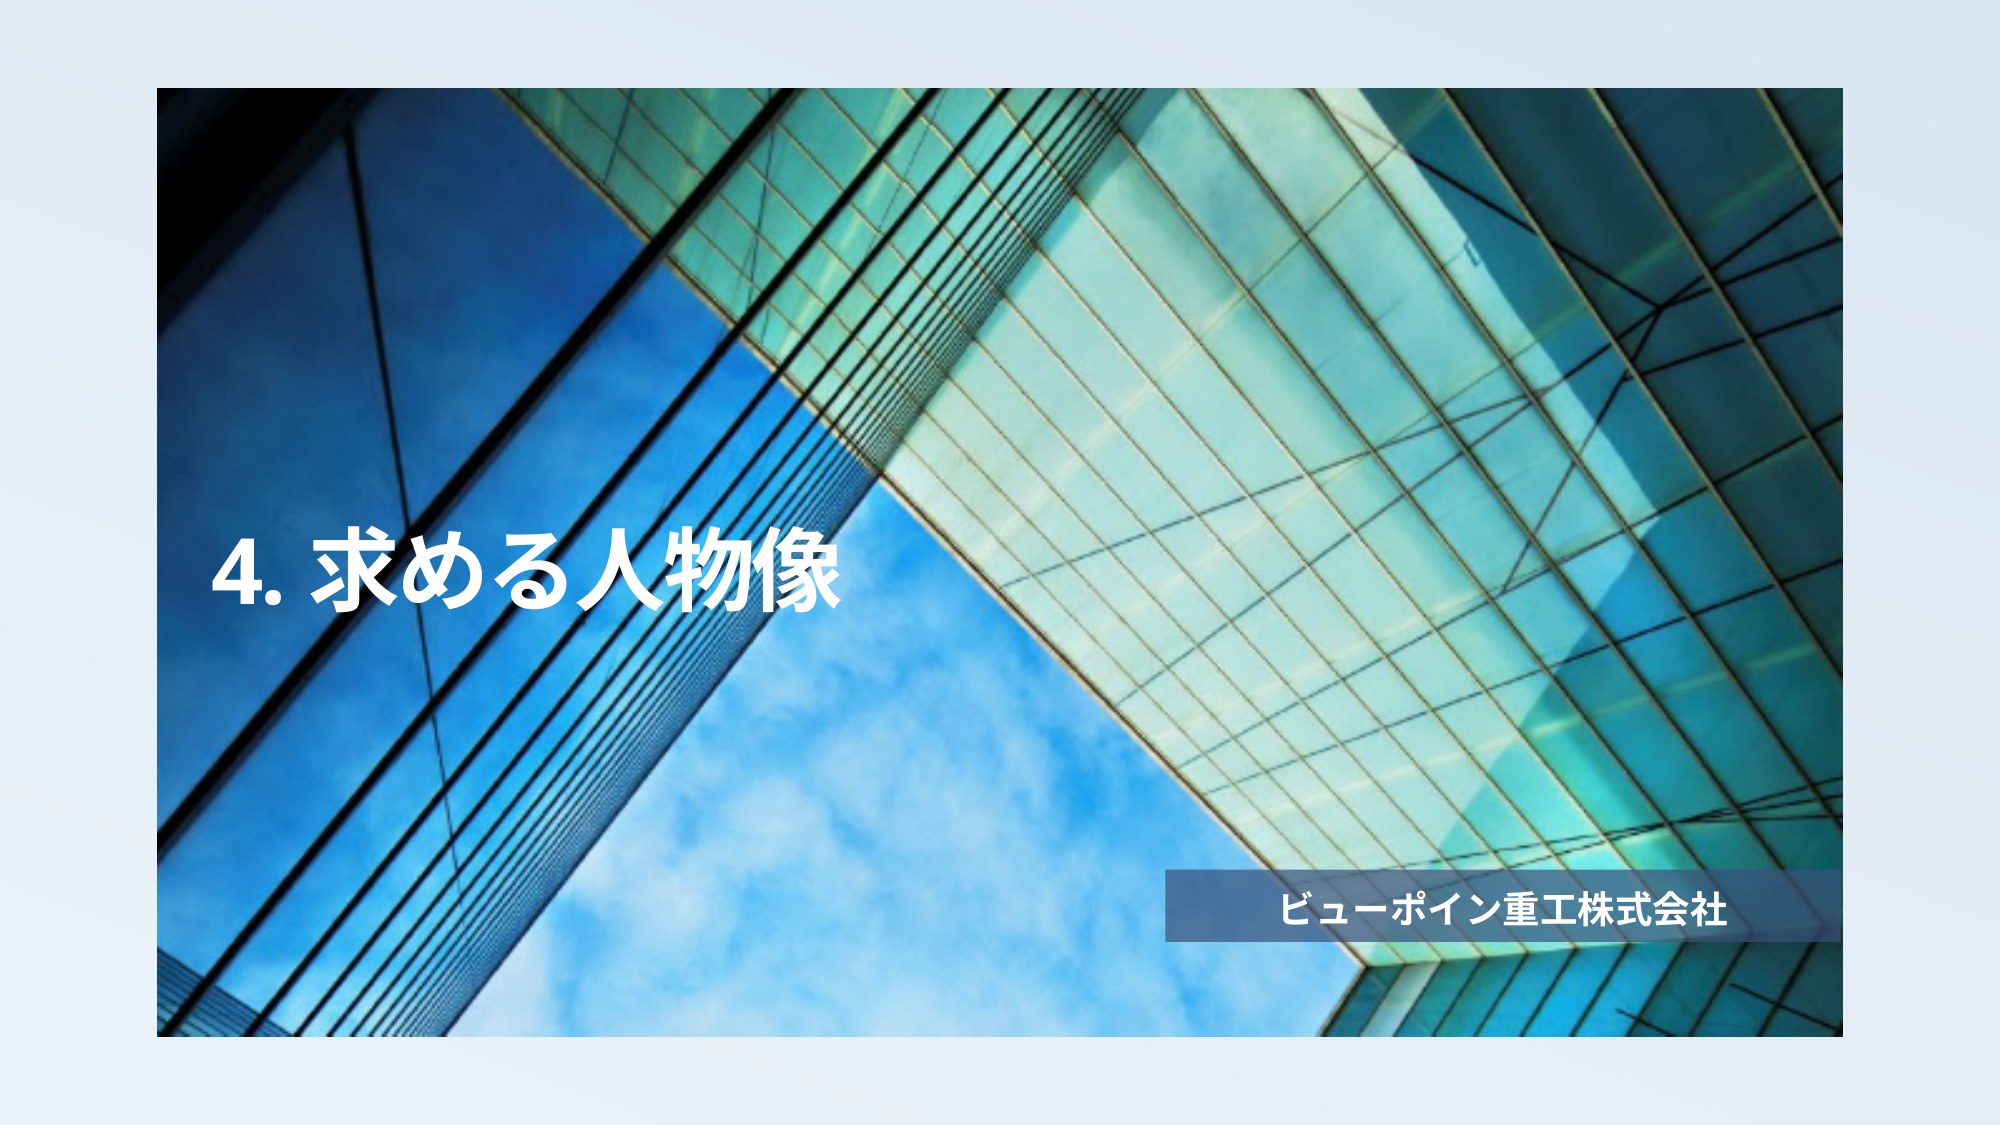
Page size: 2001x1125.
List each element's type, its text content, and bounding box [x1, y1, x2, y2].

title 4.求める人物像 [196, 491, 1804, 665]
list ビューポイン重工株式会社 [1165, 869, 1841, 942]
picture [157, 88, 1843, 1037]
